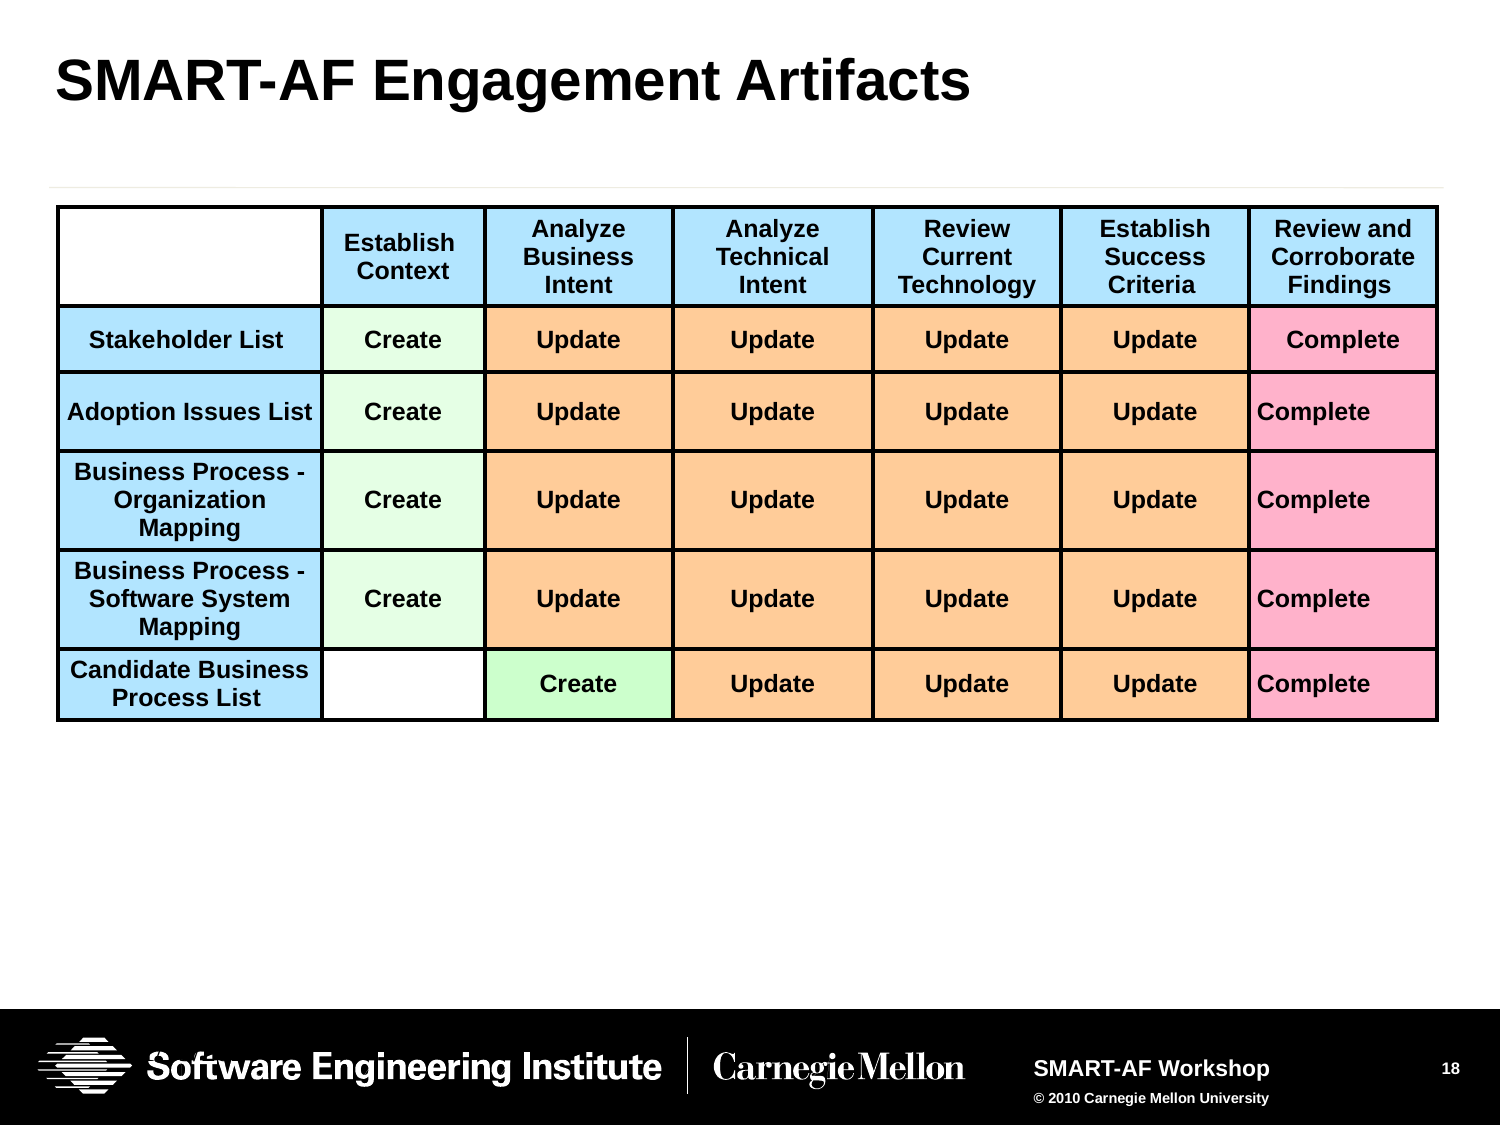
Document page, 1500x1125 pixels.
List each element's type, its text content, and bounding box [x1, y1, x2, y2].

table_cell Update [1063, 374, 1247, 449]
table_cell Update [875, 453, 1059, 548]
table_header Analyze Business Intent [487, 209, 671, 304]
table_cell Update [487, 374, 671, 449]
table_cell Update [675, 374, 871, 449]
table_cell [324, 651, 483, 718]
table_cell Update [1063, 308, 1247, 370]
table_cell Business Process -Software System Mapping [60, 552, 320, 647]
table_cell Update [487, 308, 671, 370]
table_cell Update [1063, 453, 1247, 548]
table_cell Stakeholder List [60, 308, 320, 370]
table_cell Update [875, 374, 1059, 449]
table_cell Business Process -Organization Mapping [60, 453, 320, 548]
table_header Review Current Technology [875, 209, 1059, 304]
table_cell Update [675, 651, 871, 718]
table_cell Create [324, 552, 483, 647]
table_header Analyze Technical Intent [675, 209, 871, 304]
table_cell Complete [1251, 651, 1435, 718]
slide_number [112, 1024, 426, 1101]
table_cell Update [875, 308, 1059, 370]
table_cell Candidate Business Process List [60, 651, 320, 718]
table_cell Create [324, 374, 483, 449]
table_cell Update [1063, 552, 1247, 647]
table_cell Adoption Issues List [60, 374, 320, 449]
table_cell Complete [1251, 374, 1435, 449]
table_cell Update [875, 552, 1059, 647]
table_cell Update [487, 552, 671, 647]
table_cell Update [675, 453, 871, 548]
table_header Review and Corroborate Findings [1251, 209, 1435, 304]
table_cell Update [1063, 651, 1247, 718]
table_cell Create [324, 308, 483, 370]
table_cell Update [675, 308, 871, 370]
table_header [60, 209, 320, 304]
table_cell Create [324, 453, 483, 548]
table_cell Update [675, 552, 871, 647]
title SMART-AF Engagement Artifacts [55, 49, 1451, 114]
table_cell Complete [1251, 453, 1435, 548]
table_header Establish Success Criteria [1063, 209, 1247, 304]
table_cell Complete [1251, 552, 1435, 647]
table_cell Create [487, 651, 671, 718]
table_cell Complete [1251, 308, 1435, 370]
table_cell Update [875, 651, 1059, 718]
table_cell Update [487, 453, 671, 548]
table_header Establish Context [324, 209, 483, 304]
